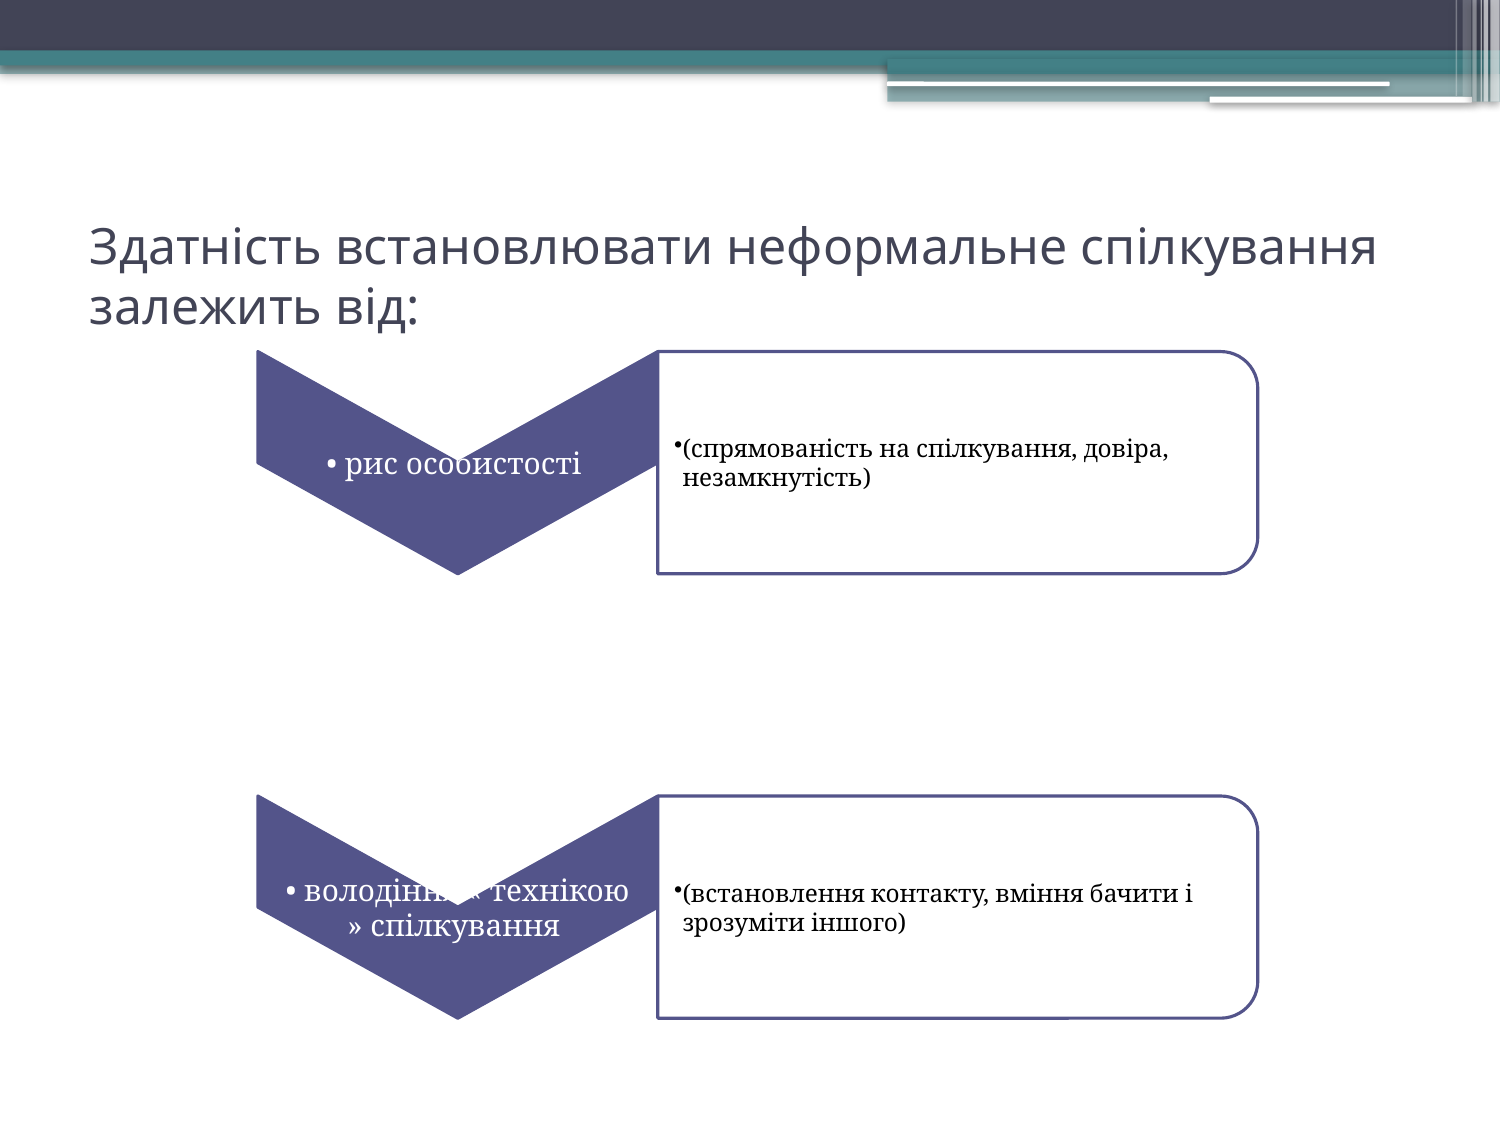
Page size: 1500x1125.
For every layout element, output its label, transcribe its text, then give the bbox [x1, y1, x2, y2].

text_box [257, 351, 1259, 1019]
title Здатність встановлювати неформальне спілкування залежить від: [75, 187, 1425, 363]
